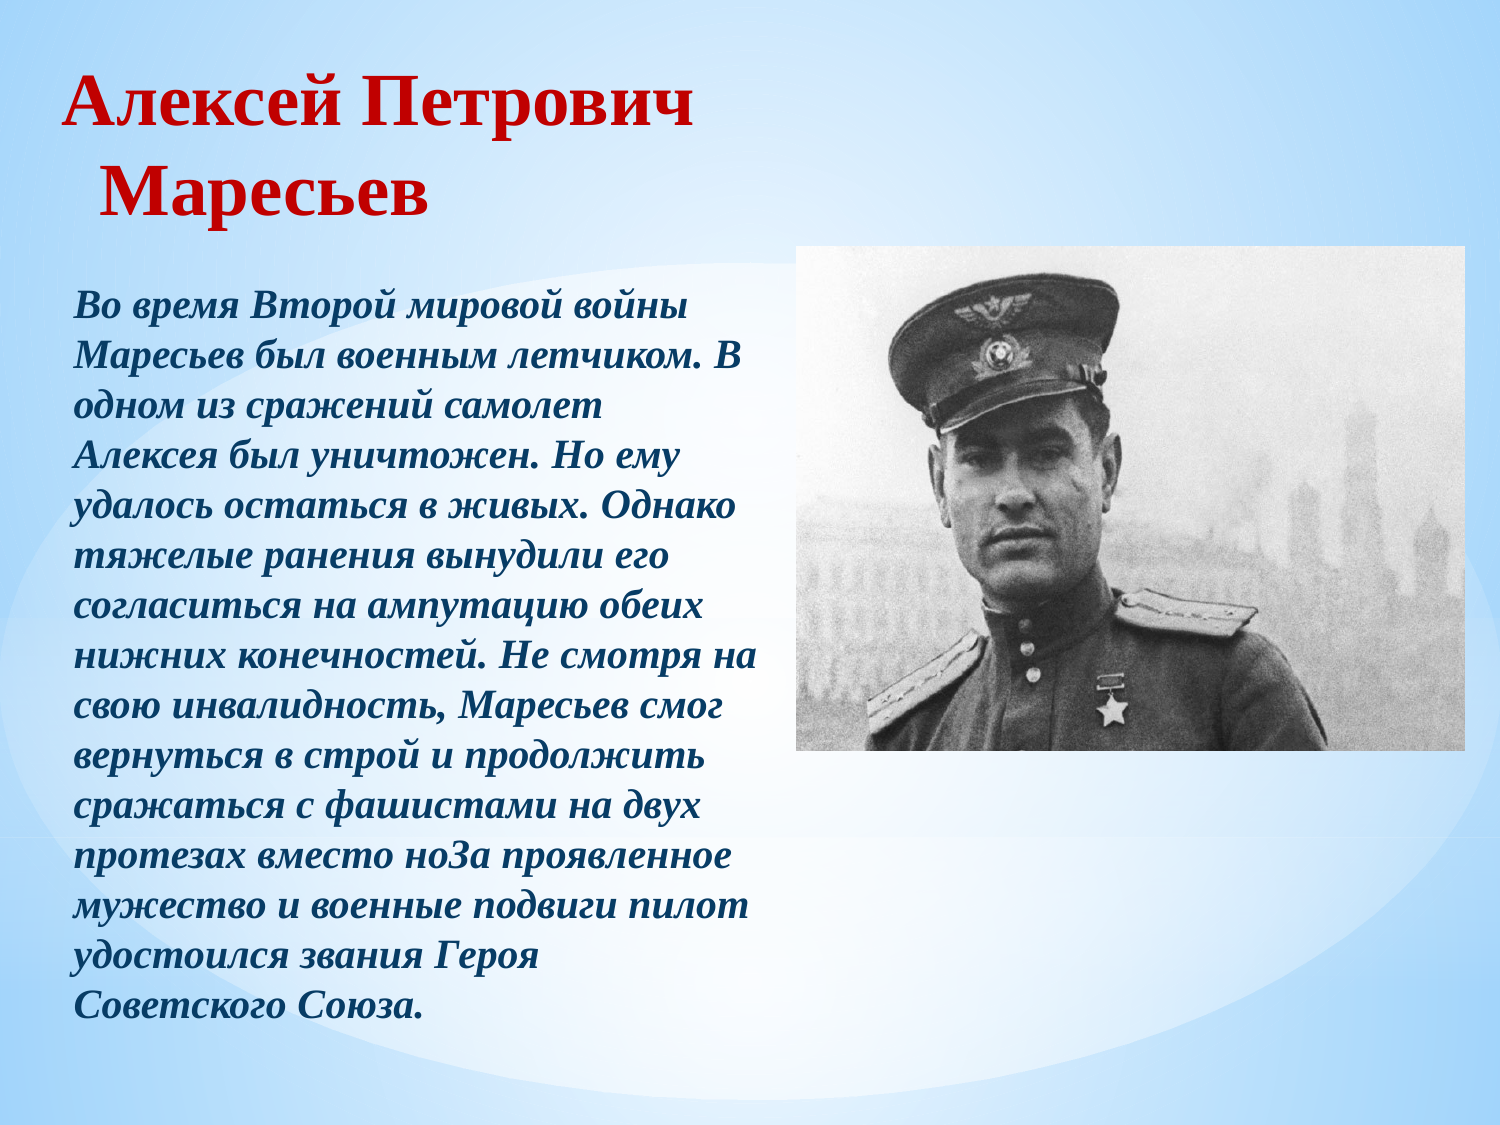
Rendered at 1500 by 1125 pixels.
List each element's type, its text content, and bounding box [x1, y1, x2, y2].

list Во время Второй мировой войны Маресьев был военным летчиком. В одном из сражений самолет Алексея был уничтожен. Но ему удалось остаться в живых. Однако тяжелые ранения вынудили его согласиться на ампутацию обеих нижних конечностей. Не смотря на свою инвалидность, Маресьев смог вернуться в строй и продолжить сражаться с фашистами на двух протезах вместо ноЗа проявленное мужество и военные подвиги пилот удостоился звания Героя Советского Союза. [58, 269, 774, 925]
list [796, 245, 1466, 752]
title Алексей Петрович Маресьев [46, 117, 735, 329]
